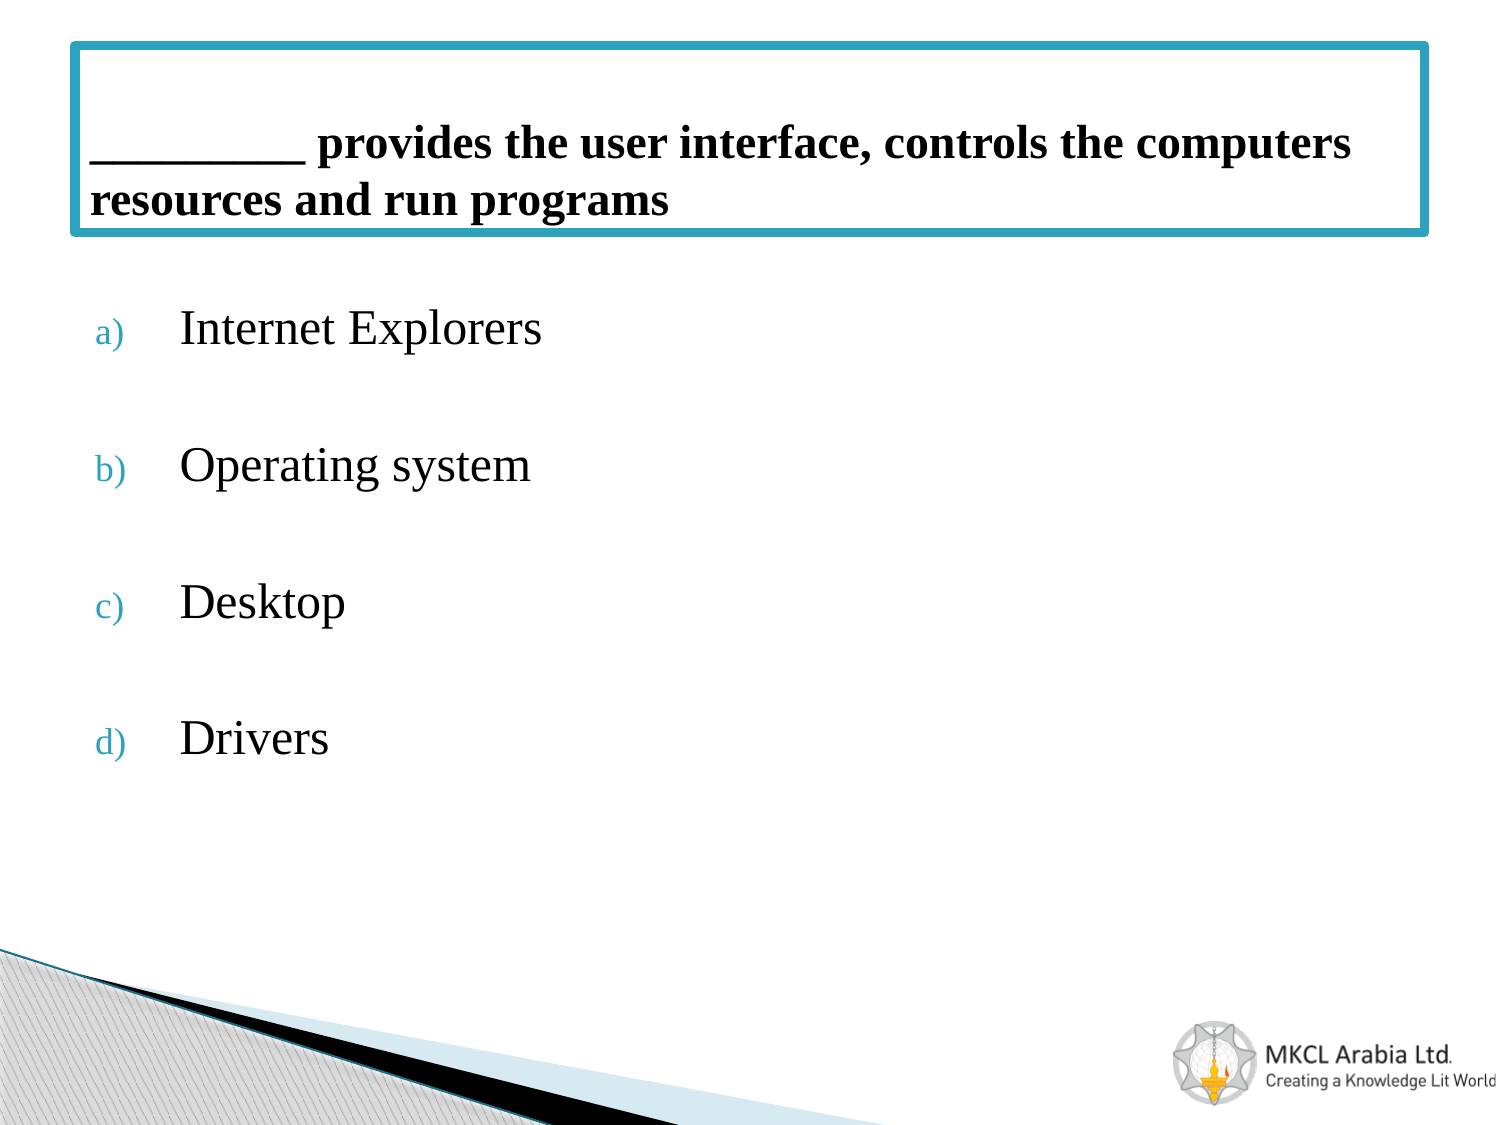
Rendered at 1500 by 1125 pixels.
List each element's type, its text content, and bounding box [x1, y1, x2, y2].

list Internet Explorers Operating system Desktop Drivers [62, 287, 1413, 1030]
picture [1172, 1021, 1496, 1106]
title _________ provides the user interface, controls the computers resources and run programs [70, 41, 1429, 237]
